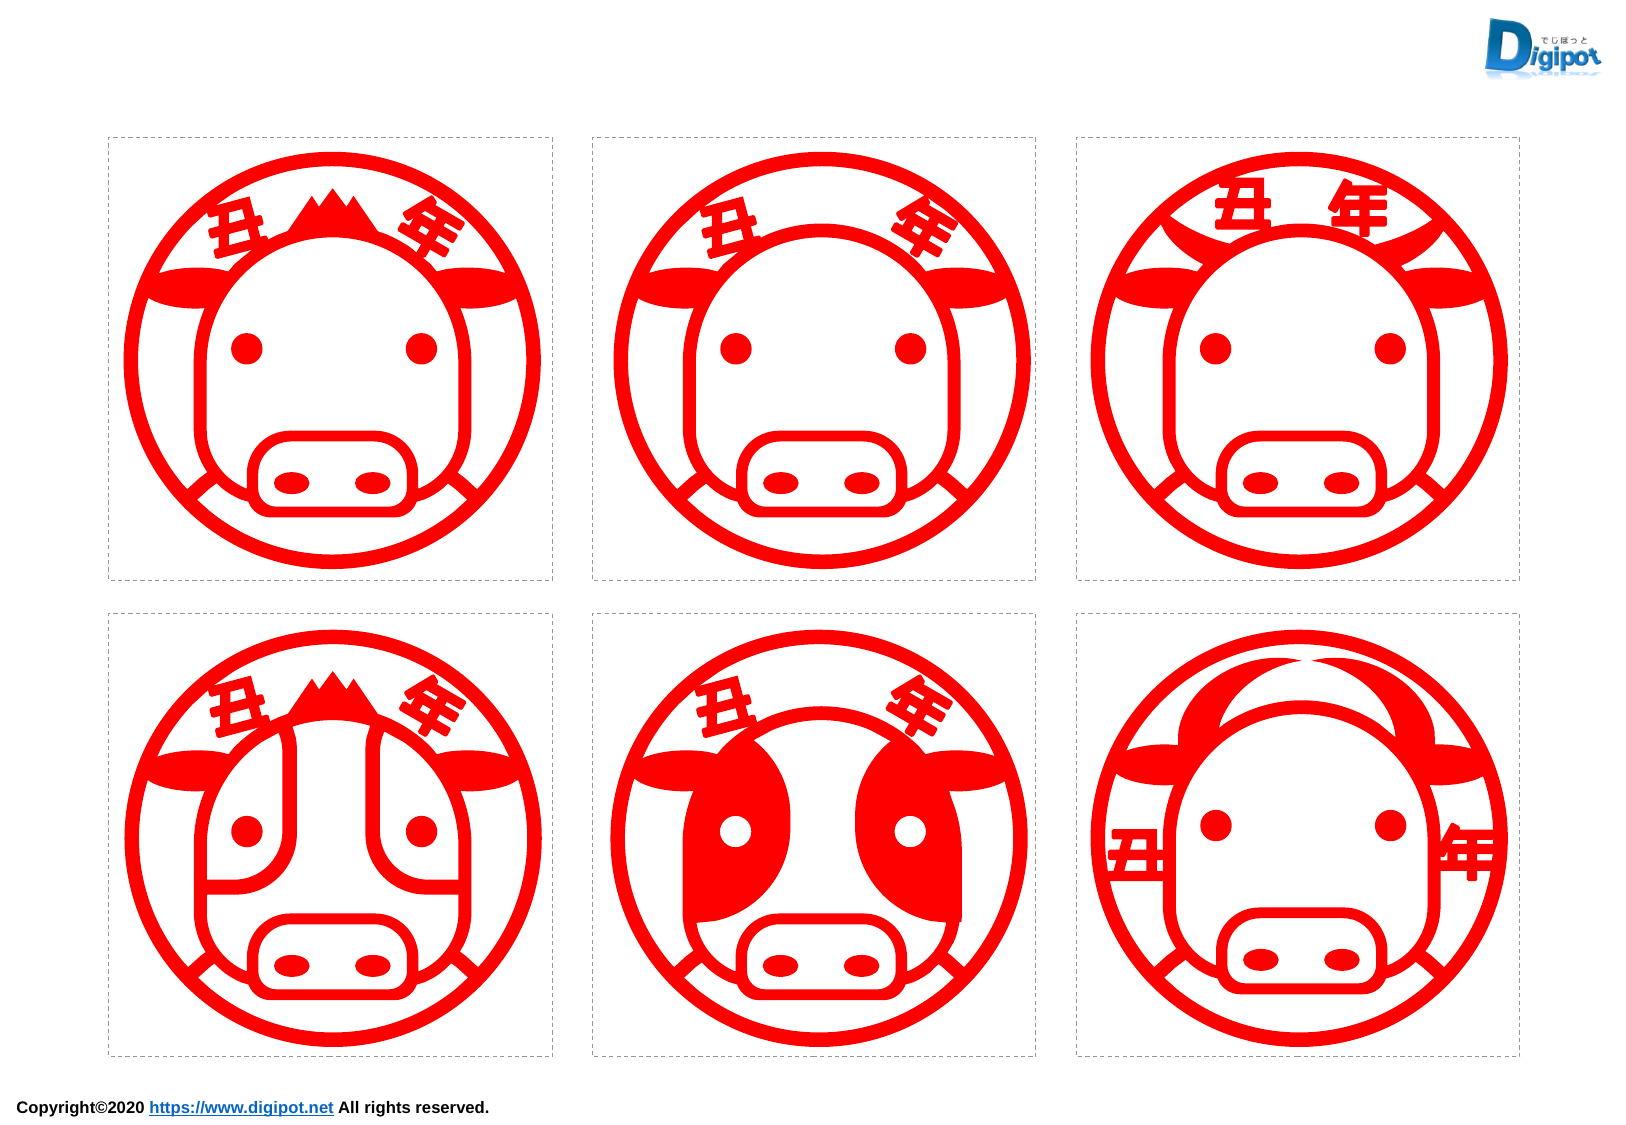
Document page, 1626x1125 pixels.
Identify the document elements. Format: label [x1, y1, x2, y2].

text_box [1089, 150, 1509, 571]
text_box [1089, 628, 1509, 1049]
text_box [609, 628, 1029, 1049]
text_box [122, 150, 542, 571]
text_box [123, 628, 543, 1049]
text_box [612, 150, 1032, 571]
picture [1485, 18, 1602, 82]
